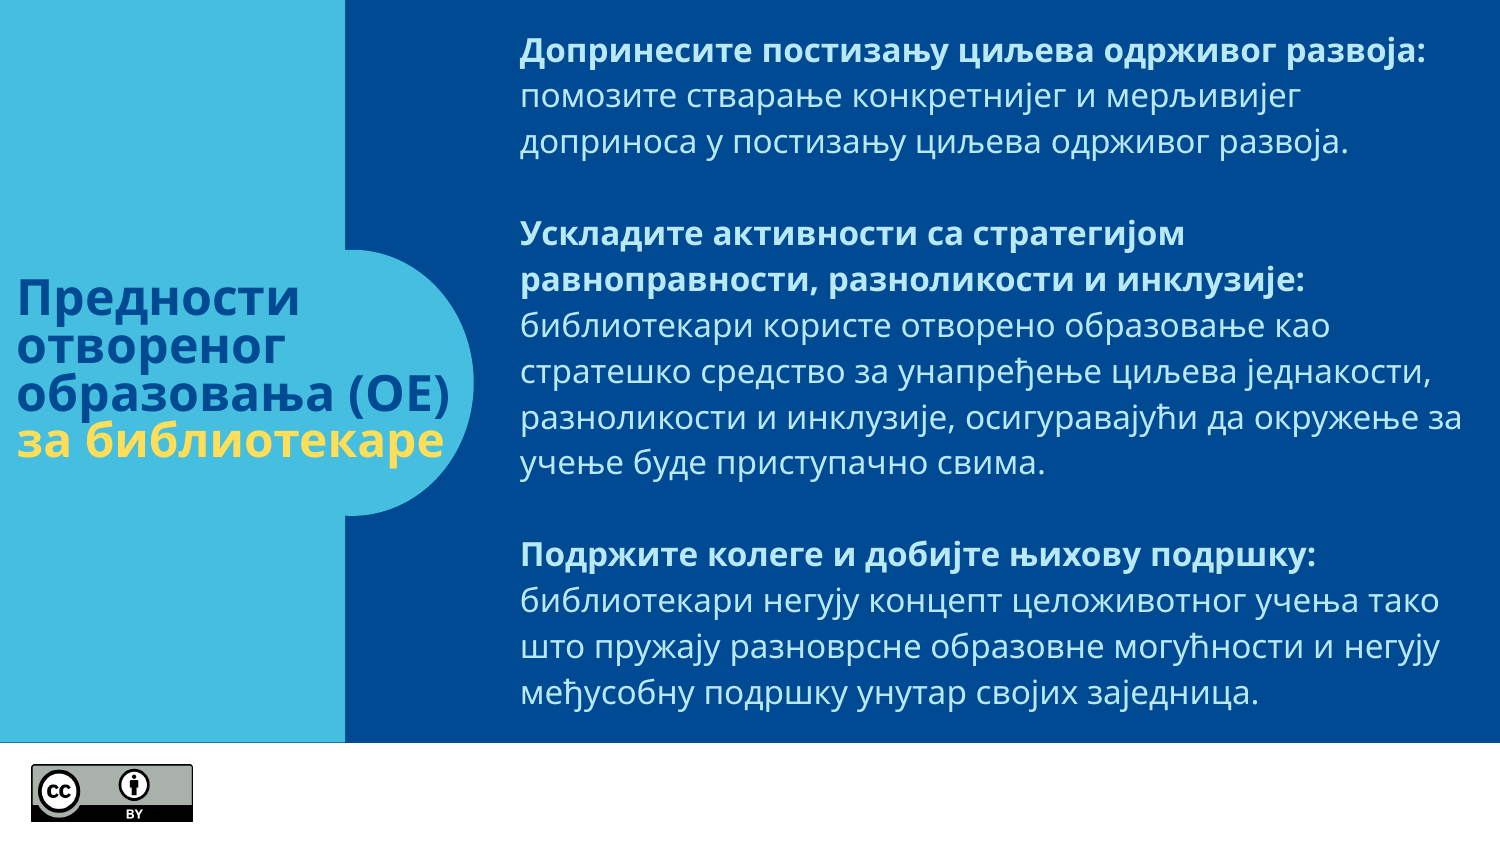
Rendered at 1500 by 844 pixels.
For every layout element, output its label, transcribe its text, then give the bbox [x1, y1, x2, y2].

text_box [0, 750, 1500, 844]
text_box [301, 249, 404, 262]
text_box [272, 483, 433, 516]
text_box Допринесите постизању циљева одрживог развоја: помозите стварање конкретнијег и мерљивијег доприноса у постизању циљева одрживог развоја. Ускладите активности са стратегијом равноправности, разноликости и инклузије: библиотекари користе отворено образовање као стратешко средство за унапређење циљева једнакости, разноликости и инклузије, осигуравајући да окружење за учење буде приступачно свима. Подржите колеге и добијте њихову подршку: библиотекари негују концепт целоживотног учења тако што пружају разноврсне образовне могућности и негују међусобну подршку унутар својих заједница. [505, 7, 1500, 726]
picture [31, 764, 193, 822]
text_box [0, 0, 346, 742]
text_box Предности отвореног образовања (ОЕ) за библиотекаре [1, 262, 488, 483]
